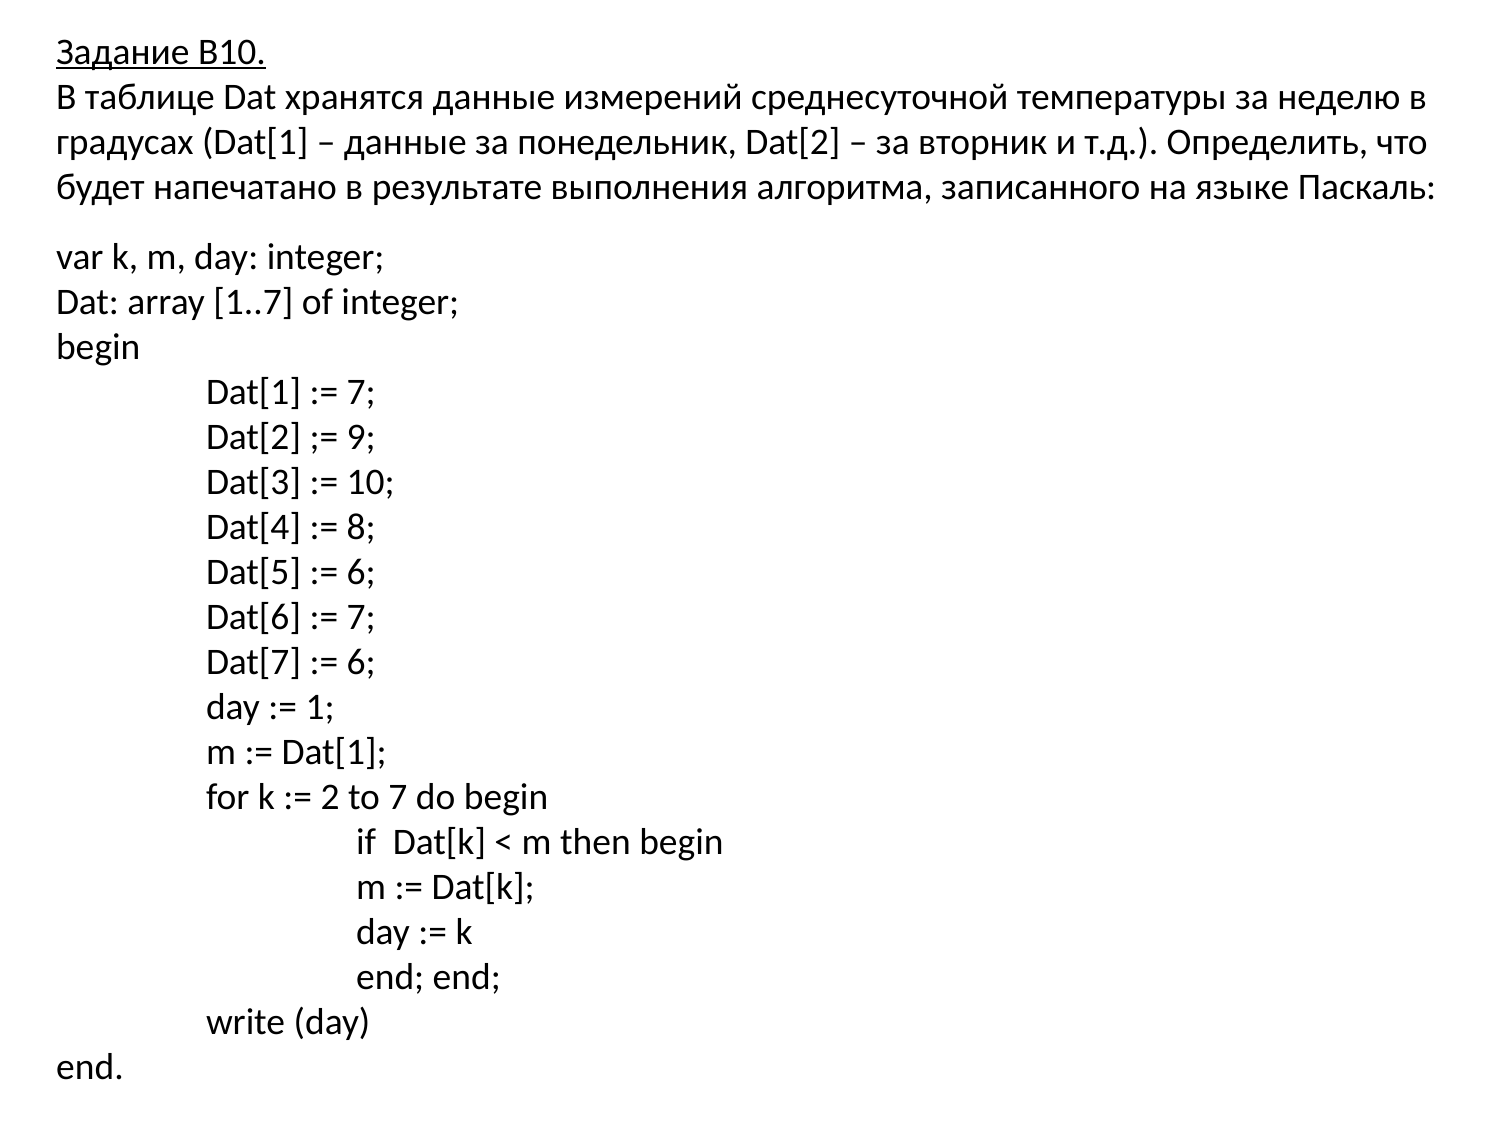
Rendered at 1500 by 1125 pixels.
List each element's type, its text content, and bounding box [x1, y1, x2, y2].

text_box Задание В10. В таблице Dat хранятся данные измерений среднесуточной температуры за неделю в градусах (Dat[1] – данные за понедельник, Dat[2] – за вторник и т.д.). Определить, что будет напечатано в результате выполнения алгоритма, записанного на языке Паскаль: var k, m, day: integer; Dat: array [1..7] of integer; begin Dat[1] := 7; Dat[2] ;= 9; Dat[3] := 10; Dat[4] := 8; Dat[5] := 6; Dat[6] := 7; Dat[7] := 6; day := 1; m := Dat[1]; for k := 2 to 7 do begin if Dat[k] < m then begin m := Dat[k]; day := k end; end; write (day) end. [41, 19, 1459, 1094]
